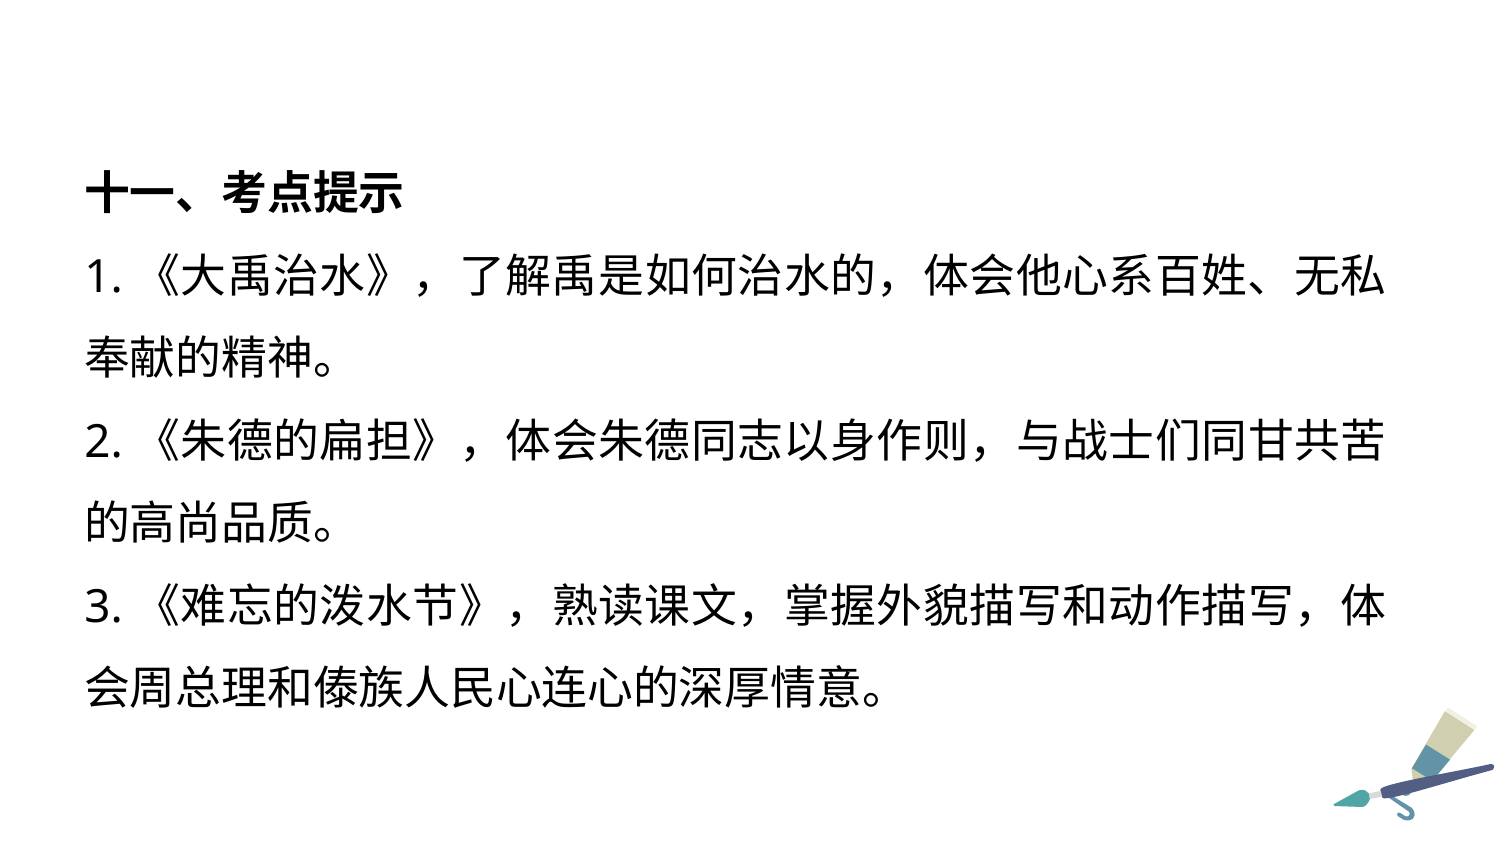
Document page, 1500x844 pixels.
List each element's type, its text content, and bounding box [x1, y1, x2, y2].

text_box 十一、考点提示 1.《大禹治水》，了解禹是如何治水的，体会他心系百姓、无私奉献的精神。 2.《朱德的扁担》，体会朱德同志以身作则，与战士们同甘共苦的高尚品质。 3.《难忘的泼水节》，熟读课文，掌握外貌描写和动作描写，体会周总理和傣族人民心连心的深厚情意。 [69, 129, 1402, 721]
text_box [1358, 708, 1481, 844]
